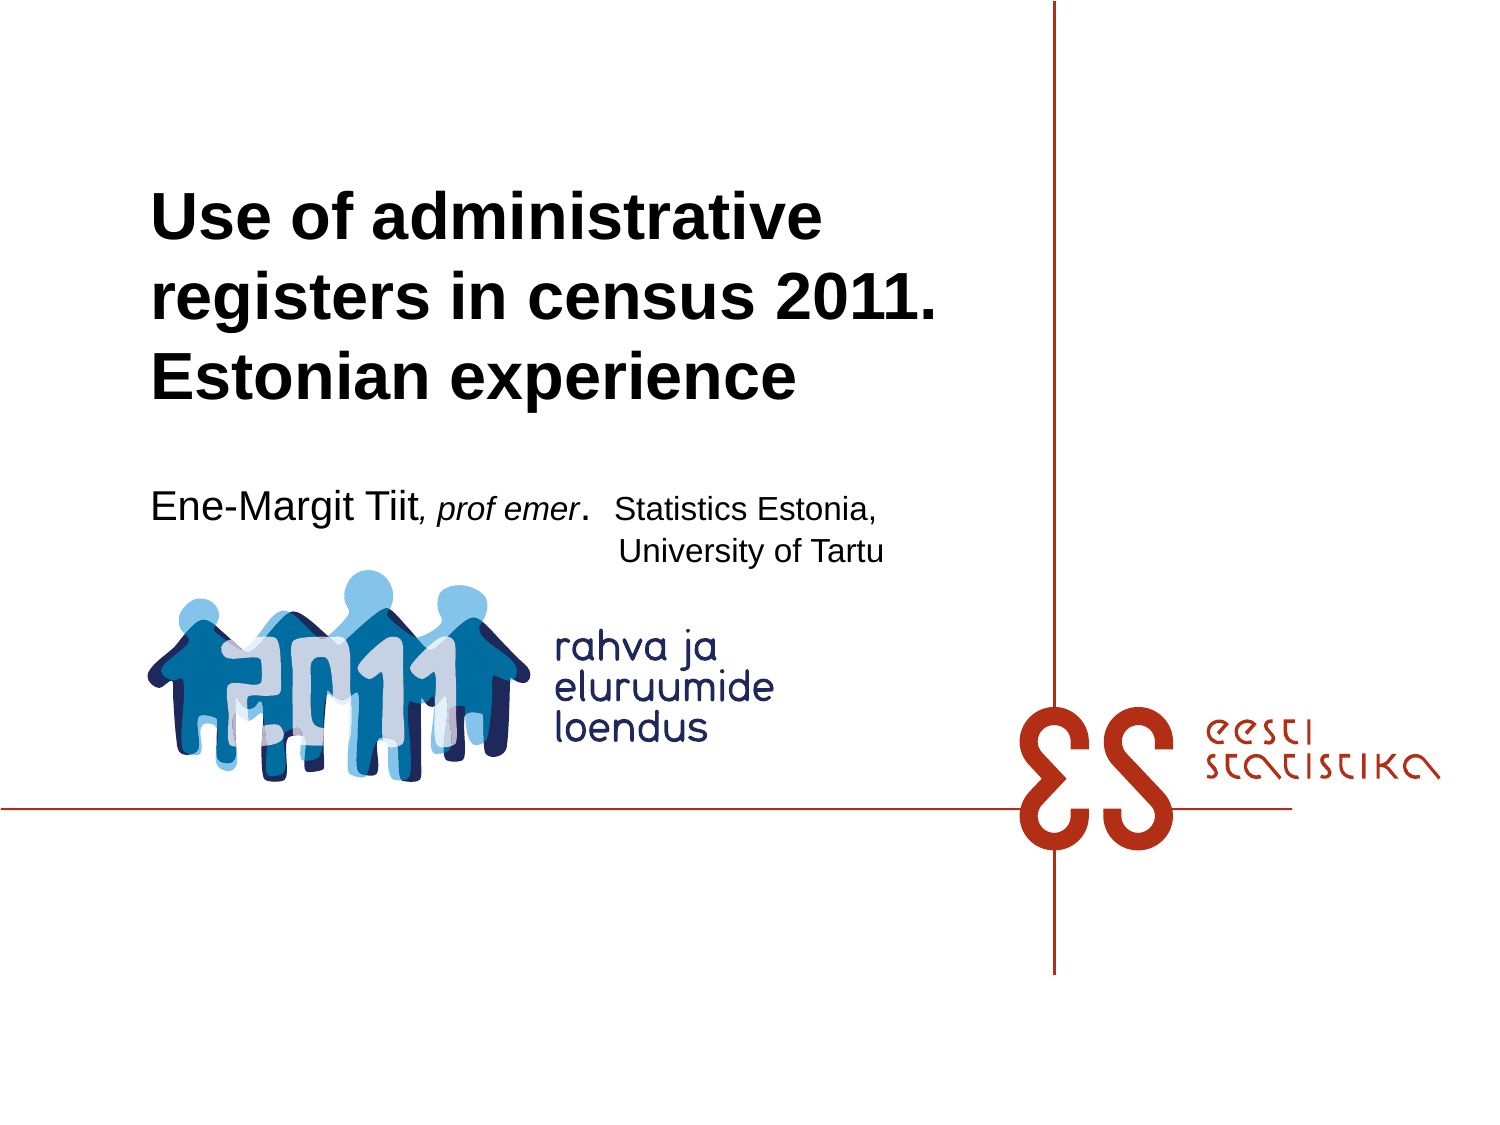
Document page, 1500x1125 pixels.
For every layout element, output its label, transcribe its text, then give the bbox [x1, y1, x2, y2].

title [88, 101, 987, 422]
subtitle Use of administrative registers in census 2011. Estonian experience Ene-Margit Tiit, prof emer. Statistics Estonia, University of Tartu [149, 172, 1011, 705]
